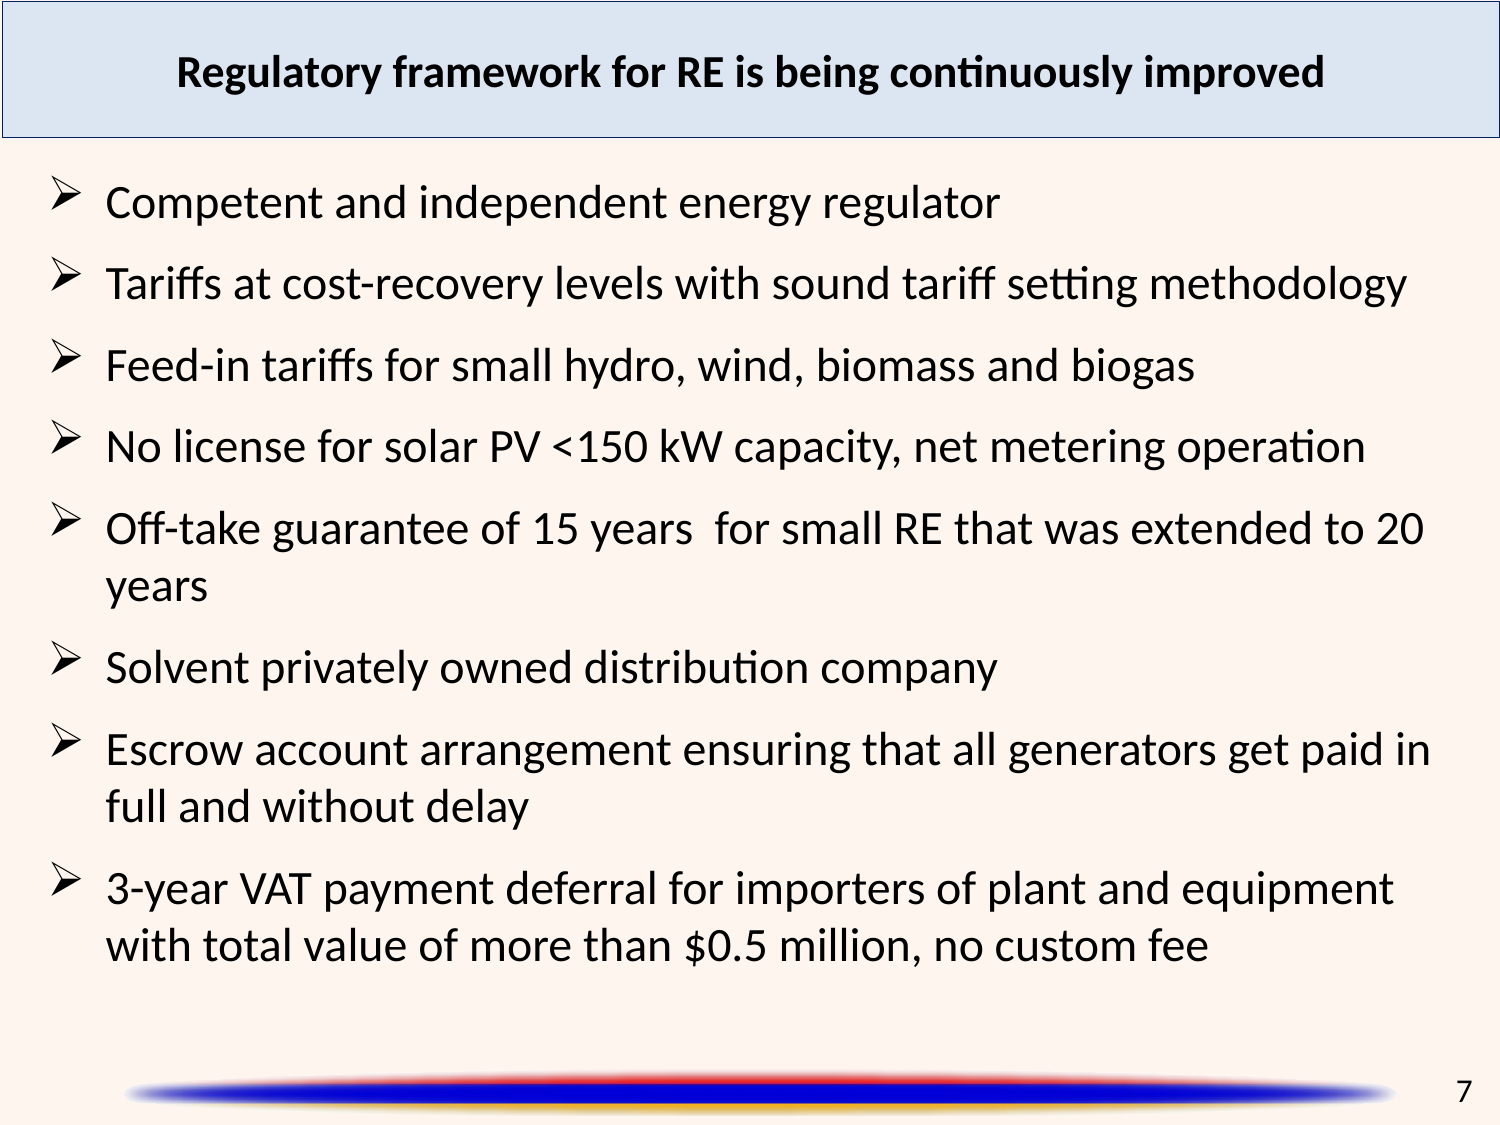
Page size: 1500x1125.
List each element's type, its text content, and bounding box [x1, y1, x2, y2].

list Competent and independent energy regulator Tariffs at cost-recovery levels with sound tariff setting methodology Feed-in tariffs for small hydro, wind, biomass and biogas No license for solar PV <150 kW capacity, net metering operation Off-take guarantee of 15 years for small RE that was extended to 20 years Solvent privately owned distribution company Escrow account arrangement ensuring that all generators get paid in full and without delay 3-year VAT payment deferral for importers of plant and equipment with total value of more than $0.5 million, no custom fee [32, 162, 1459, 1060]
picture [92, 1065, 1400, 1116]
text_box Regulatory framework for RE is being continuously improved [1, 0, 1500, 140]
slide_number 7 [1400, 1059, 1488, 1119]
